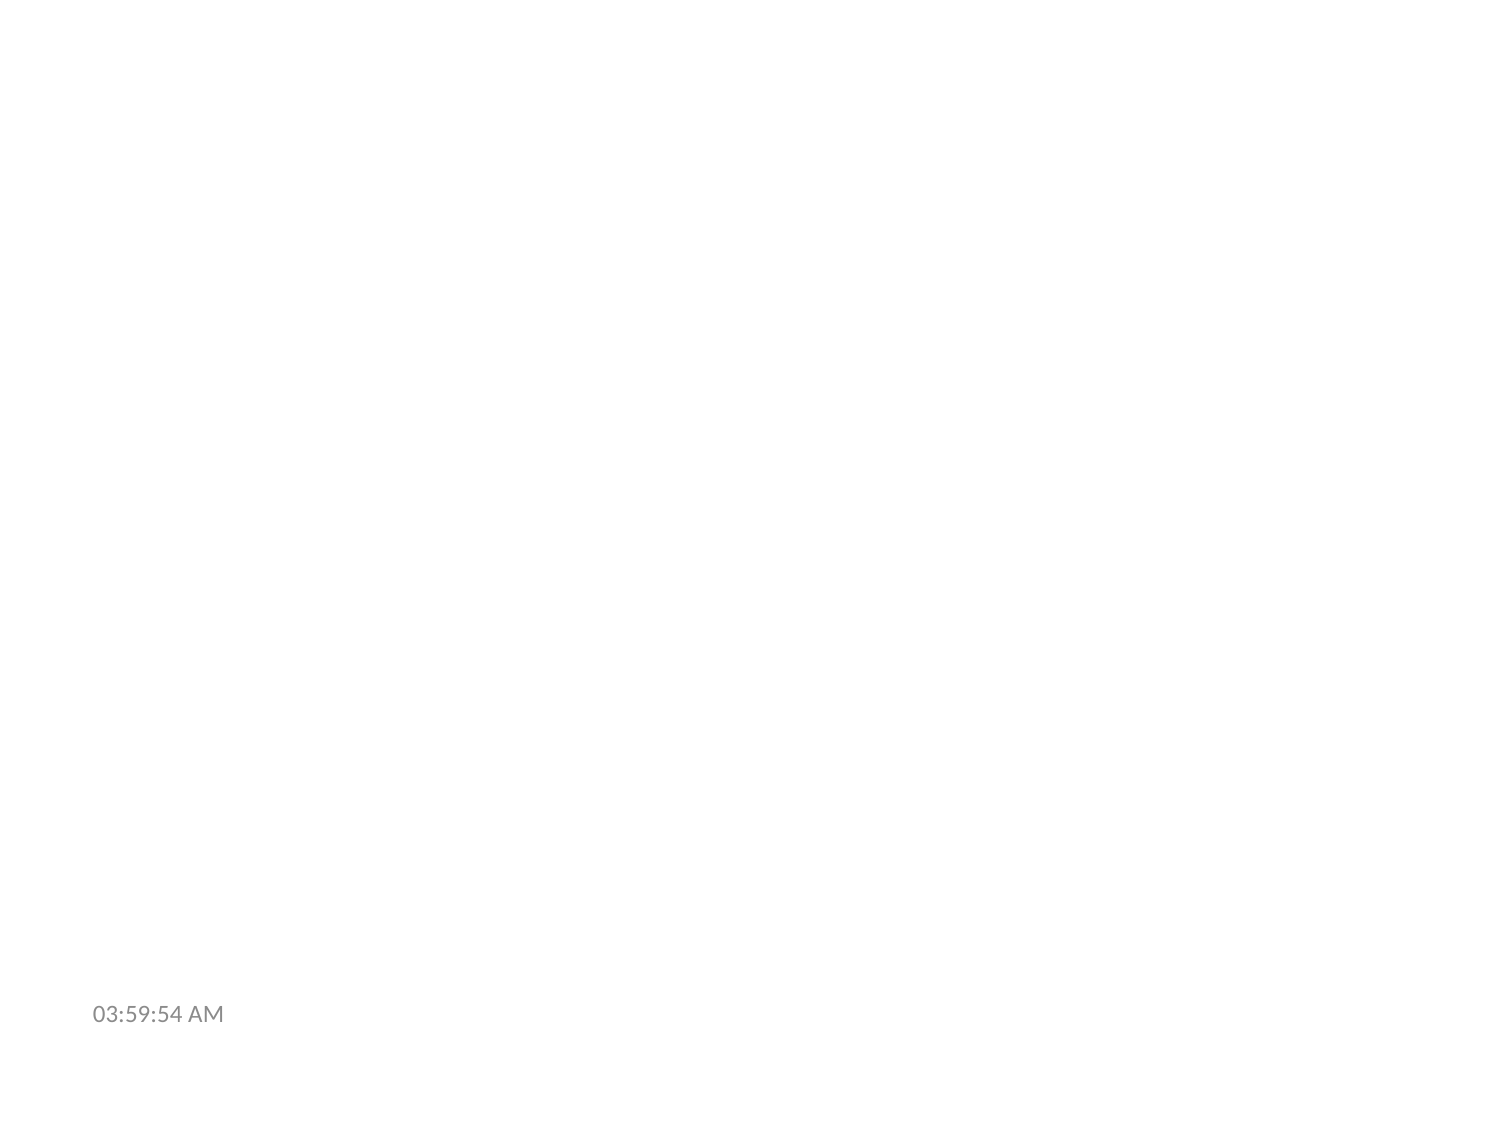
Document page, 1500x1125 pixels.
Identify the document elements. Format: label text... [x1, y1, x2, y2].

text_box 3:35:09 PM [77, 982, 428, 1043]
